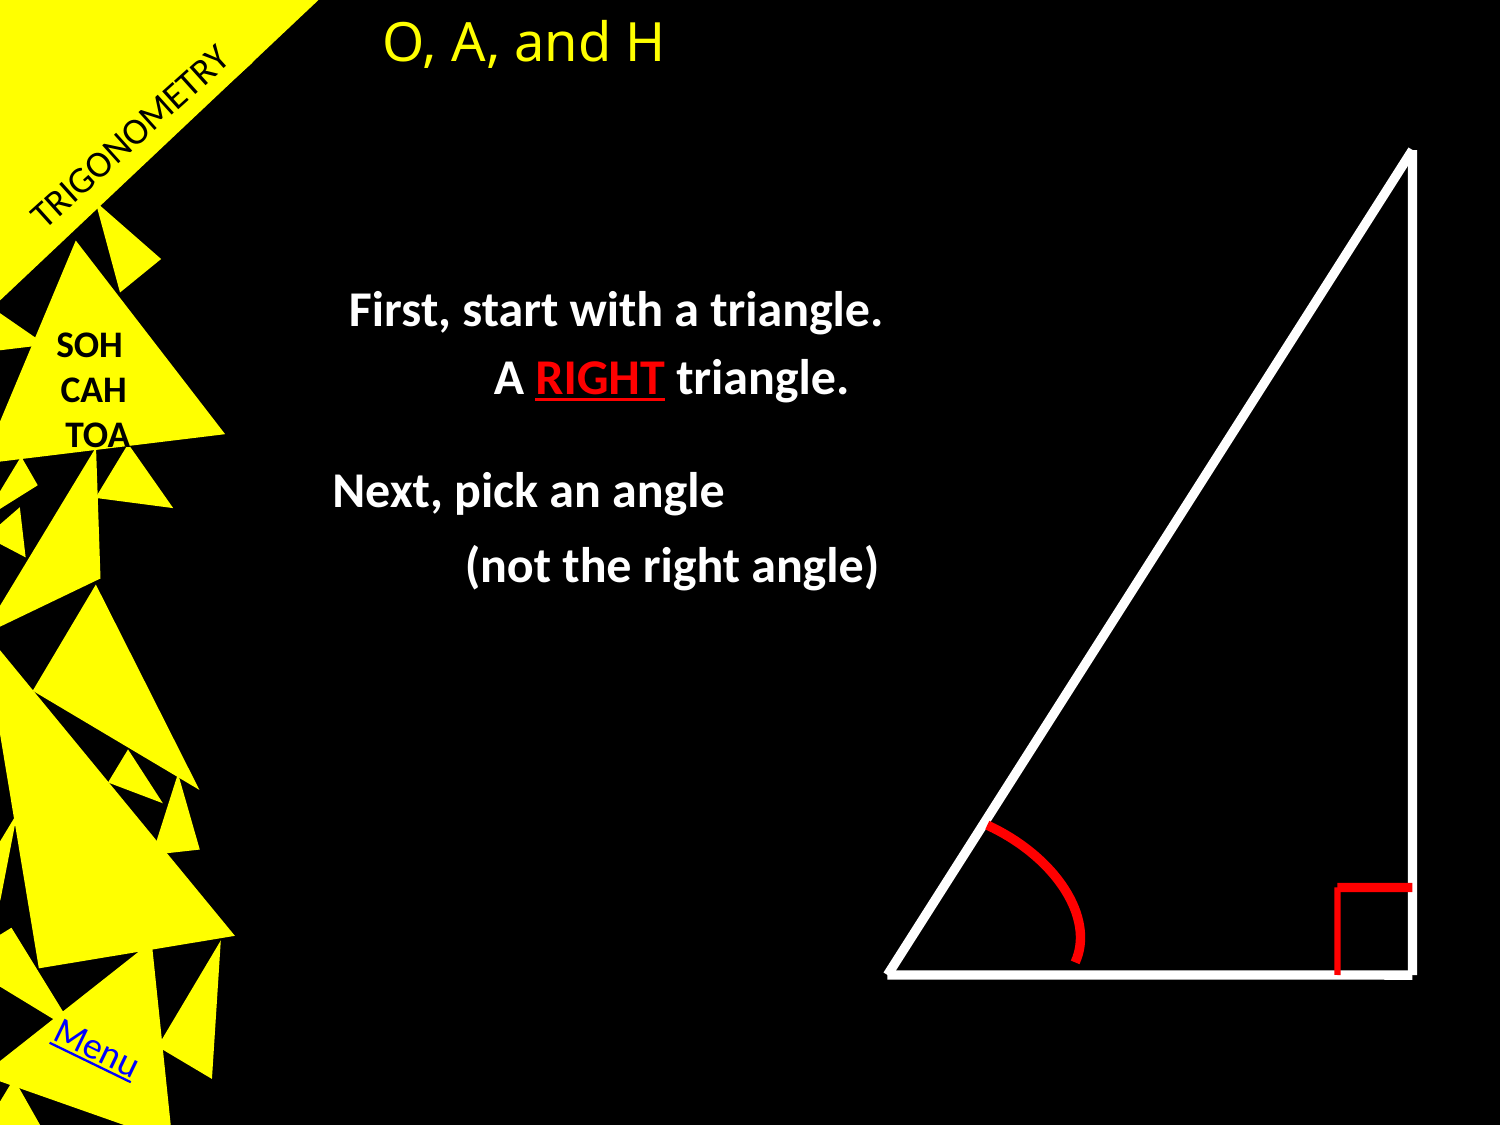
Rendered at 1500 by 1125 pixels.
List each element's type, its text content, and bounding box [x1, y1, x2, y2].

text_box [1330, 893, 1419, 969]
text_box O, A, and H [367, 0, 682, 80]
text_box [950, 834, 1081, 963]
text_box Next, pick an angle [326, 449, 732, 525]
text_box (not the right angle) [450, 524, 732, 600]
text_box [0, 0, 321, 1125]
text_box First, start with a triangle. [334, 268, 899, 344]
text_box A RIGHT triangle. [479, 337, 732, 413]
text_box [737, 299, 1500, 826]
